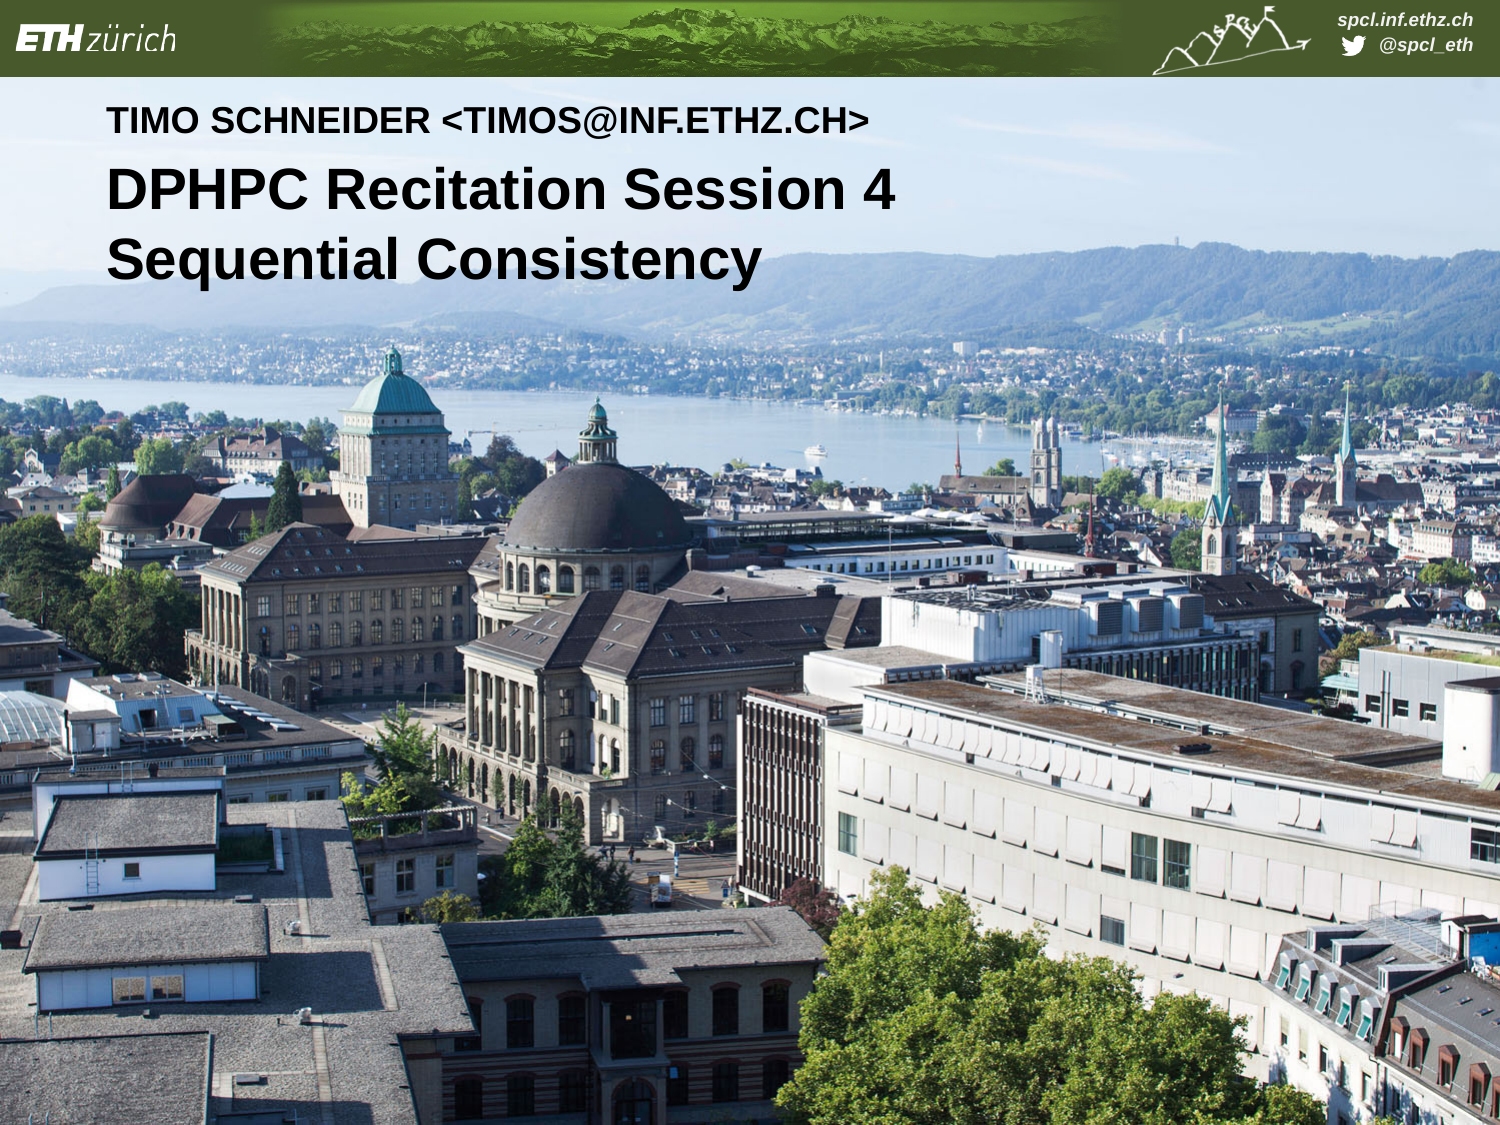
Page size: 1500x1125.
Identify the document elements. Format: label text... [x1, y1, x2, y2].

picture [1332, 24, 1375, 67]
title DPHPC Recitation Session 4 Sequential Consistency [82, 150, 1477, 309]
picture [0, 0, 1500, 1125]
subtitle Timo Schneider <timos@inf.ethz.ch> [82, 78, 1477, 150]
